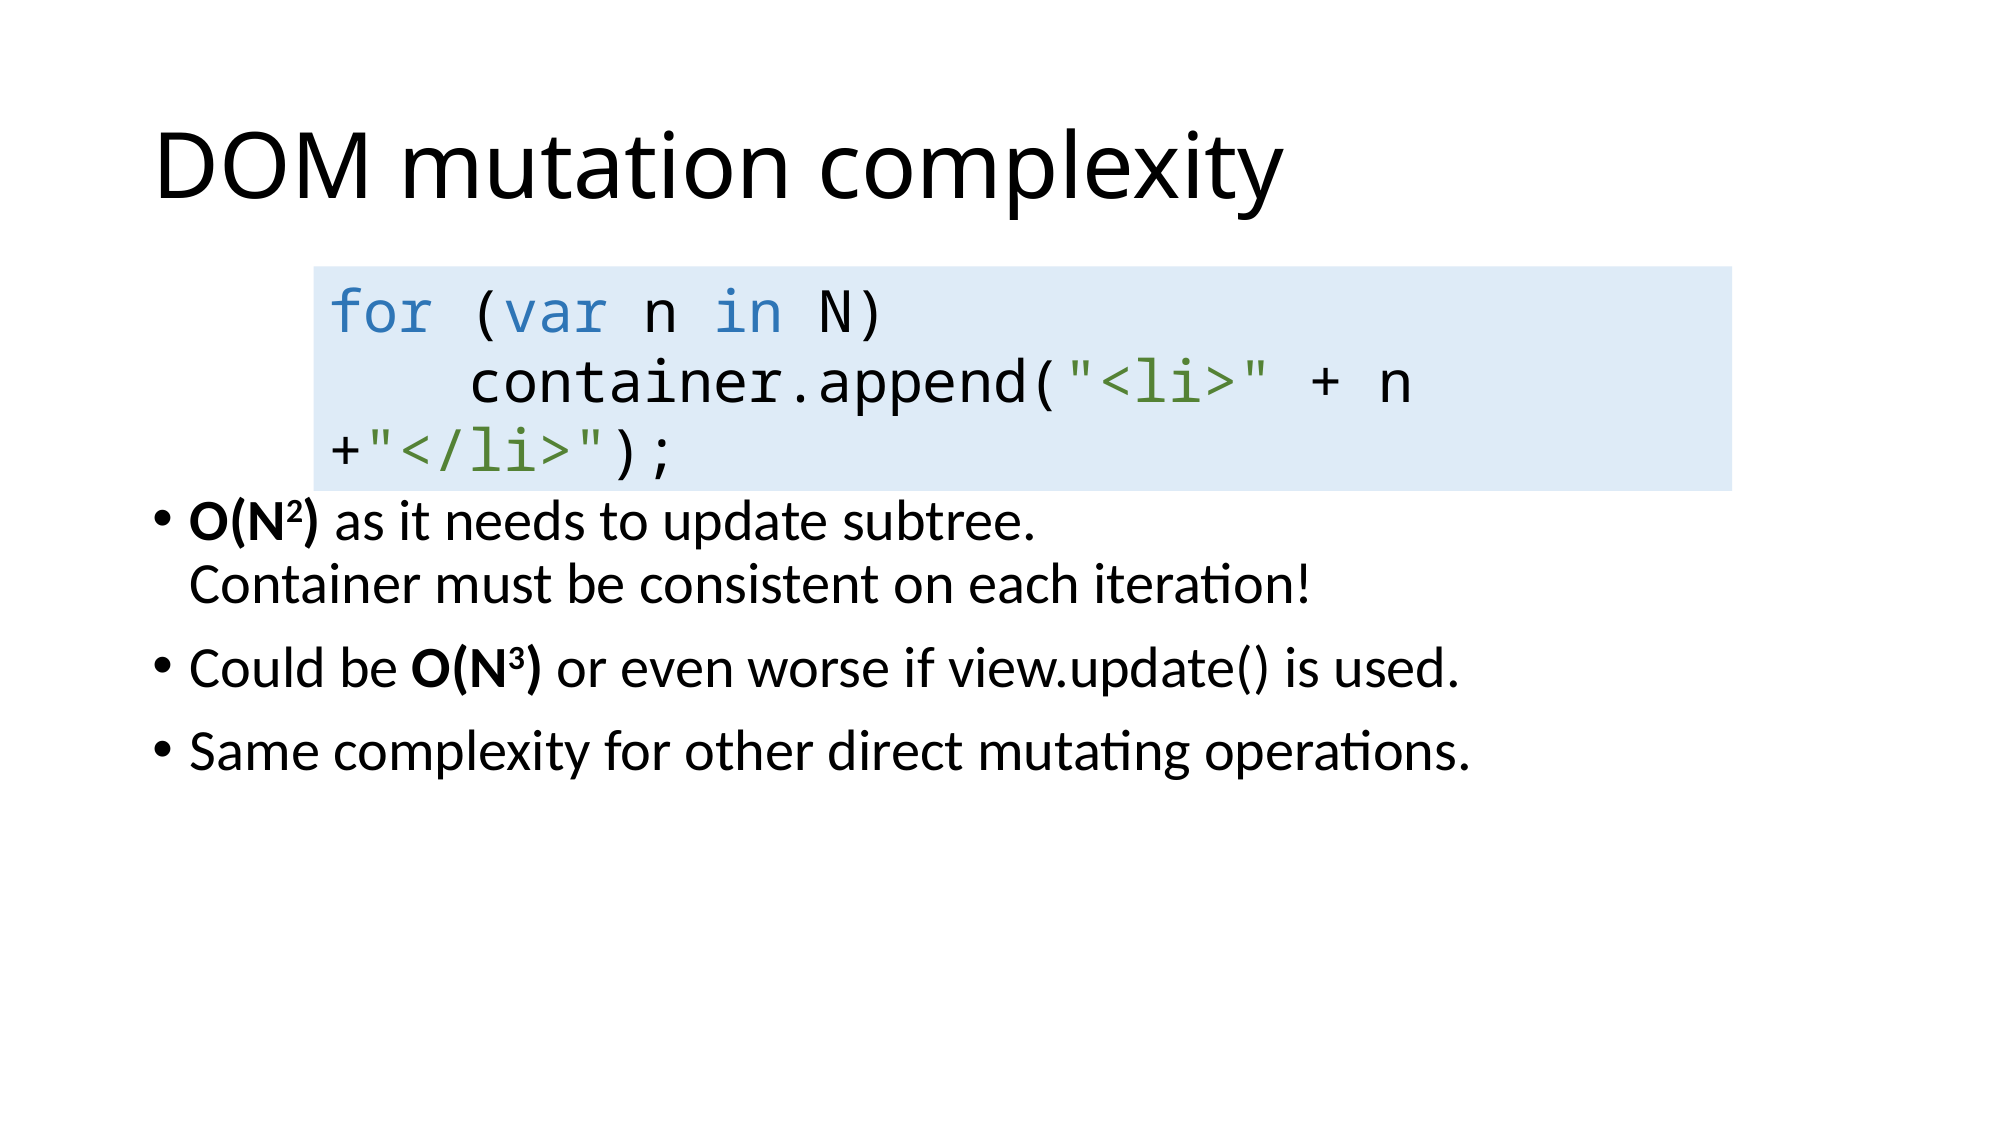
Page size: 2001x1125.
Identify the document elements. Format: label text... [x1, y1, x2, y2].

title DOM mutation complexity [137, 59, 1863, 278]
text_box for (var n in N) container.append("<li>" + n +"</li>"); [313, 266, 1733, 491]
list O(N2) as it needs to update subtree. Container must be consistent on each iteration! Could be O(N3) or even worse if view.update() is used. Same complexity for other direct mutating operations. [137, 482, 1863, 1014]
